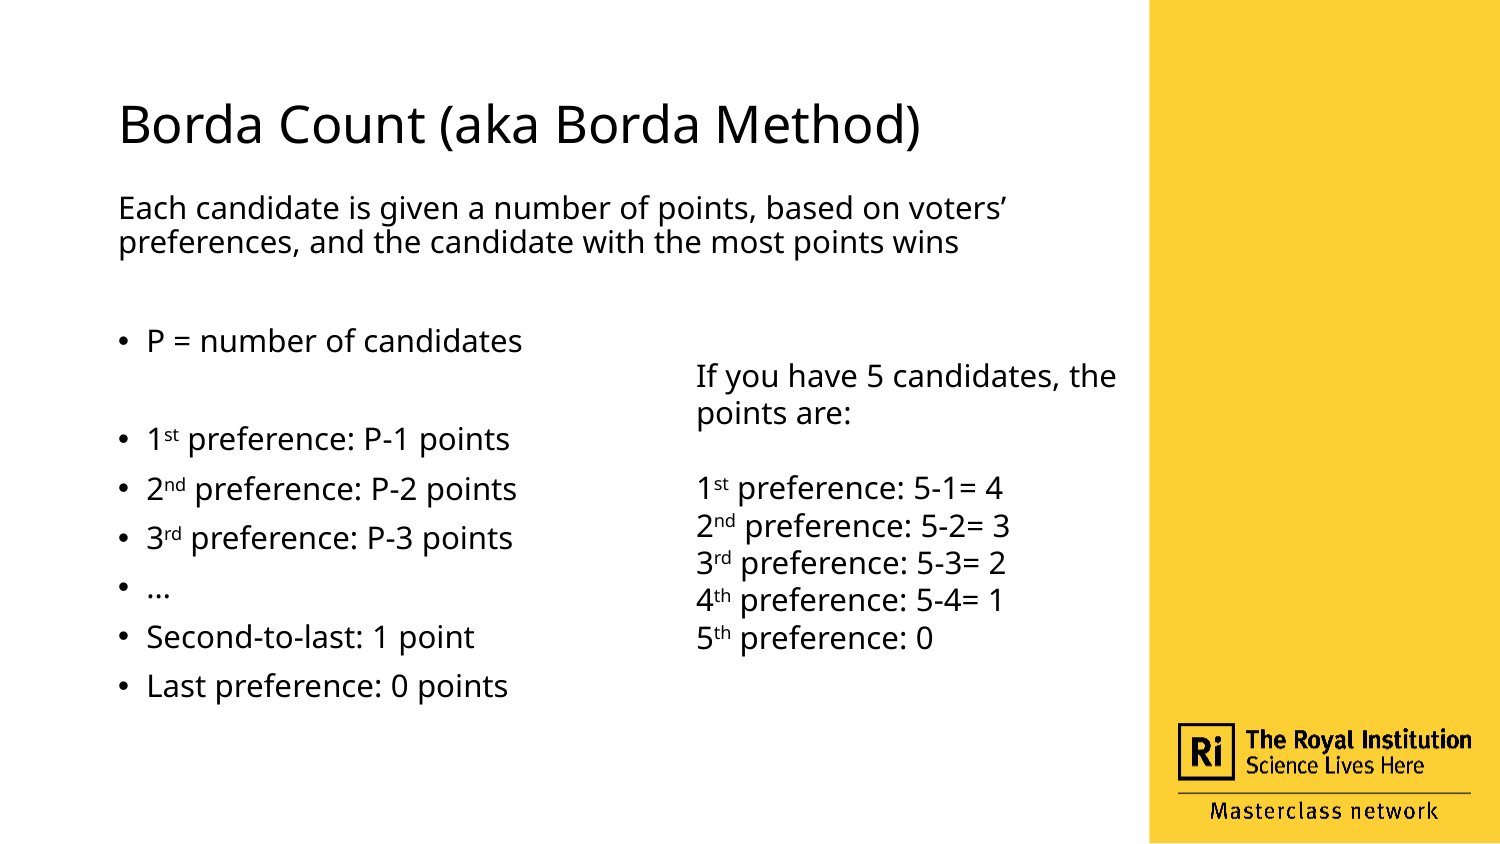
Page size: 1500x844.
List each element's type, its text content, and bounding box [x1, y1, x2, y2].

text_box If you have 5 candidates, the points are: 1st preference: 5-1= 4 2nd preference: 5-2= 3 3rd preference: 5-3= 2 4th preference: 5-4= 1 5th preference: 0 [681, 348, 1157, 663]
picture [1149, 702, 1500, 844]
list Each candidate is given a number of points, based on voters’ preferences, and the candidate with the most points wins P = number of candidates 1st preference: P-1 points 2nd preference: P-2 points 3rd preference: P-3 points … Second-to-last: 1 point Last preference: 0 points [103, 185, 1143, 799]
title Borda Count (aka Borda Method) [103, 44, 1397, 208]
